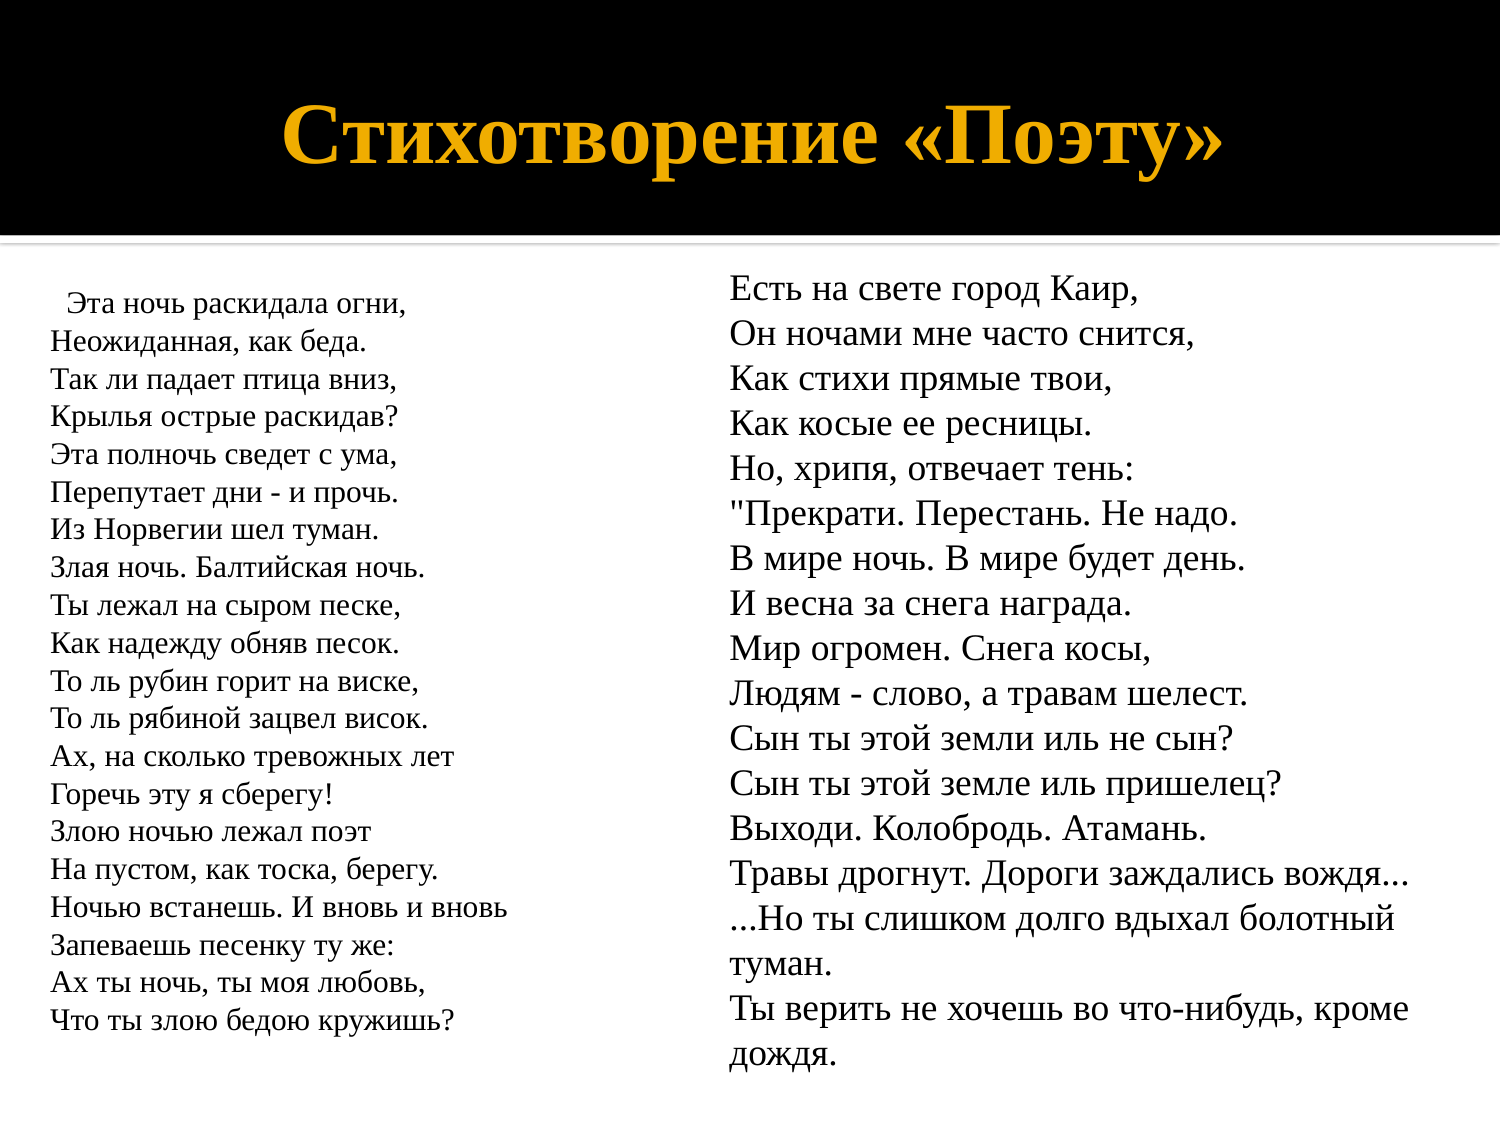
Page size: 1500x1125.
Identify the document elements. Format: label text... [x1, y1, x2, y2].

list Эта ночь раскидала огни, Неожиданная, как беда. Так ли падает птица вниз, Крылья острые раскидав? Эта полночь сведет с ума, Перепутает дни - и прочь. Из Норвегии шел туман. Злая ночь. Балтийская ночь. Ты лежал на сыром песке, Как надежду обняв песок. То ль рубин горит на виске, То ль рябиной зацвел висок. Ах, на сколько тревожных лет Горечь эту я сберегу! Злою ночью лежал поэт На пустом, как тоска, берегу. Ночью встанешь. И вновь и вновь Запеваешь песенку ту же: Ах ты ночь, ты моя любовь, Что ты злою бедою кружишь? [41, 267, 714, 1059]
title Стихотворение «Поэту» [75, 25, 1425, 231]
text_box Есть на свете город Каир, Он ночами мне часто снится, Как стихи прямые твои, Как косые ее ресницы. Но, хрипя, отвечает тень: "Прекрати. Перестань. Не надо. В мире ночь. В мире будет день. И весна за снега награда. Мир огромен. Снега косы, Людям - слово, а травам шелест. Сын ты этой земли иль не сын? Сын ты этой земле иль пришелец? Выходи. Колобродь. Атамань. Травы дрогнут. Дороги заждались вождя... ...Но ты слишком долго вдыхал болотный туман. Ты верить не хочешь во что-нибудь, кроме дождя. [714, 255, 1447, 1081]
